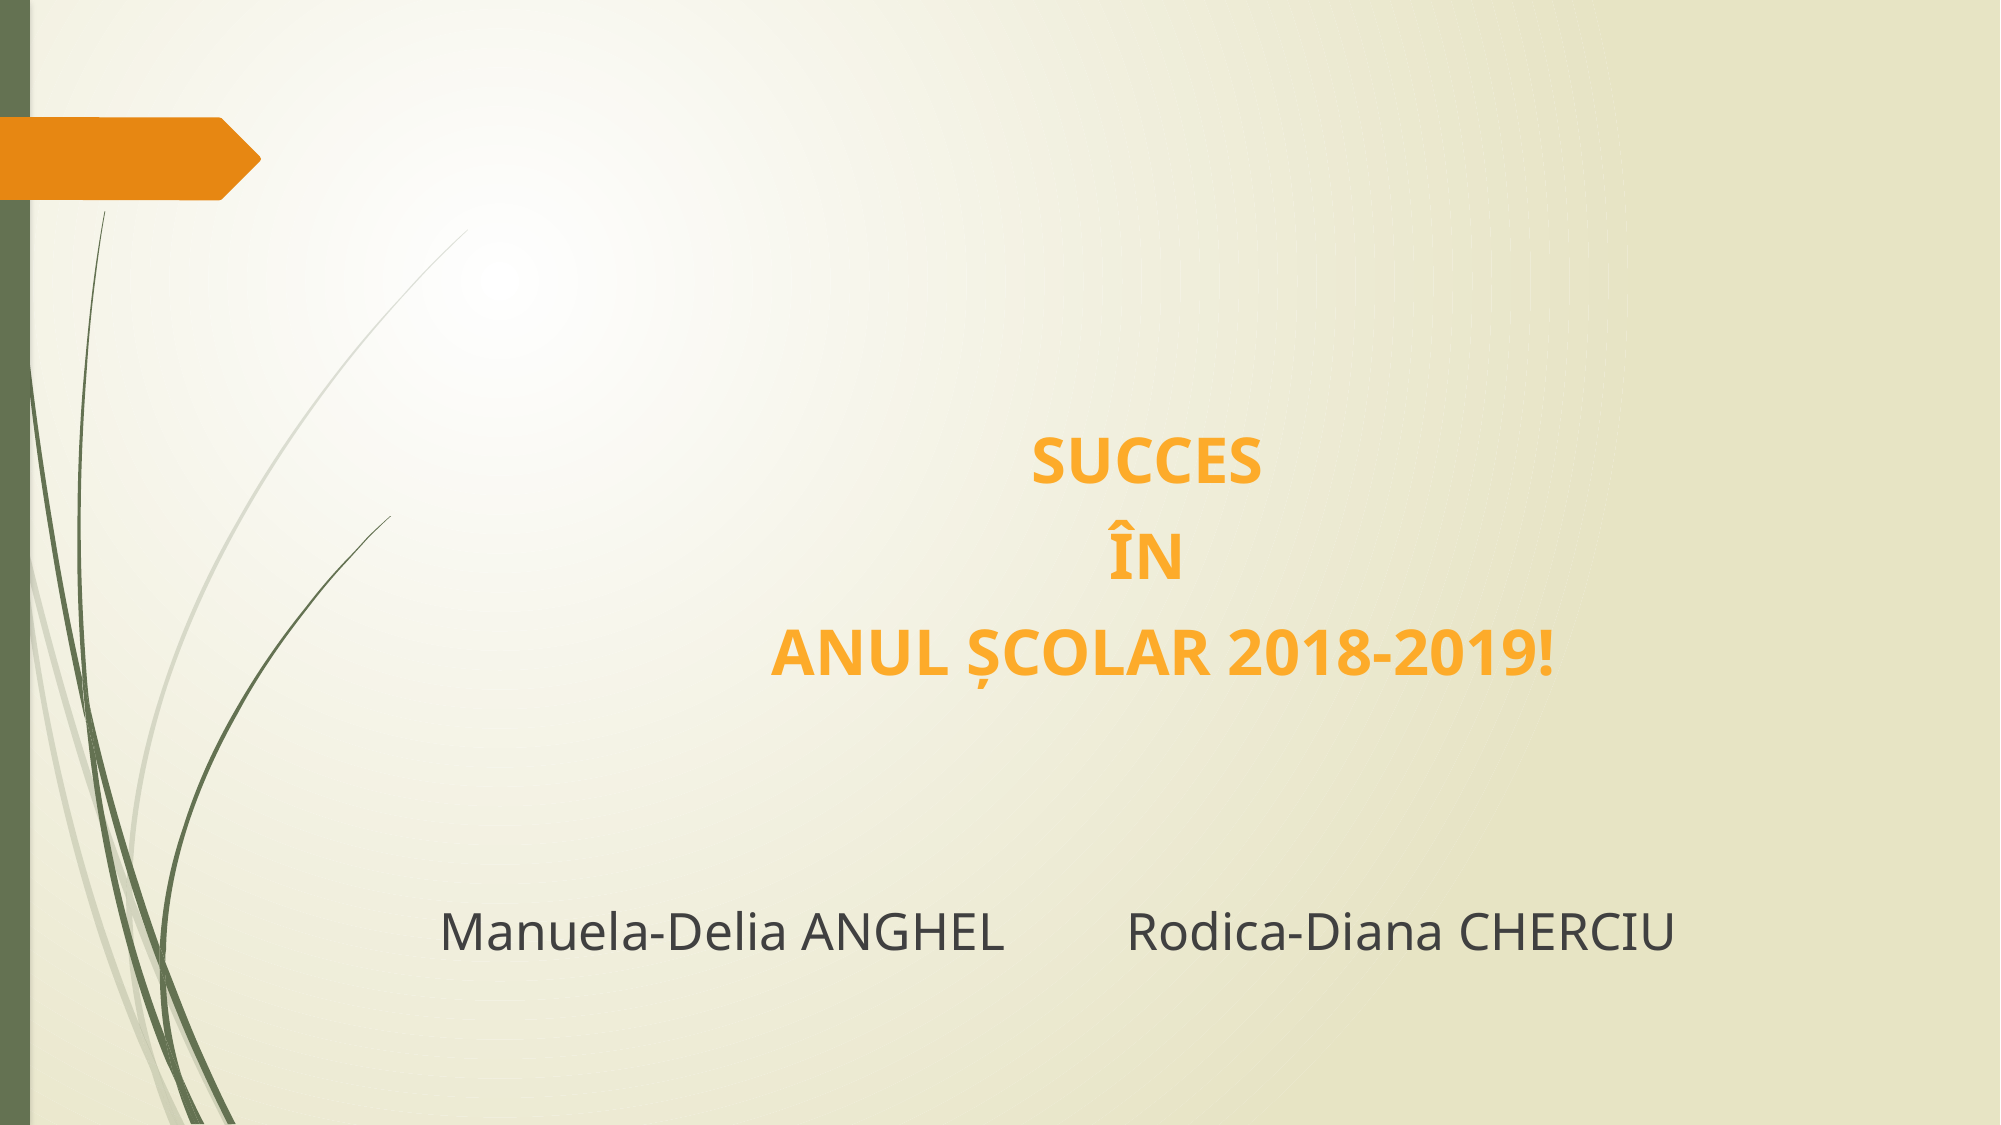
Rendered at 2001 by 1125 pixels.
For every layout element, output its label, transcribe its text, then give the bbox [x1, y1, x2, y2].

list SUCCES ÎN ANUL ŞCOLAR 2018-2019! Manuela-Delia ANGHEL Rodica-Diana CHERCIU [424, 350, 1888, 970]
